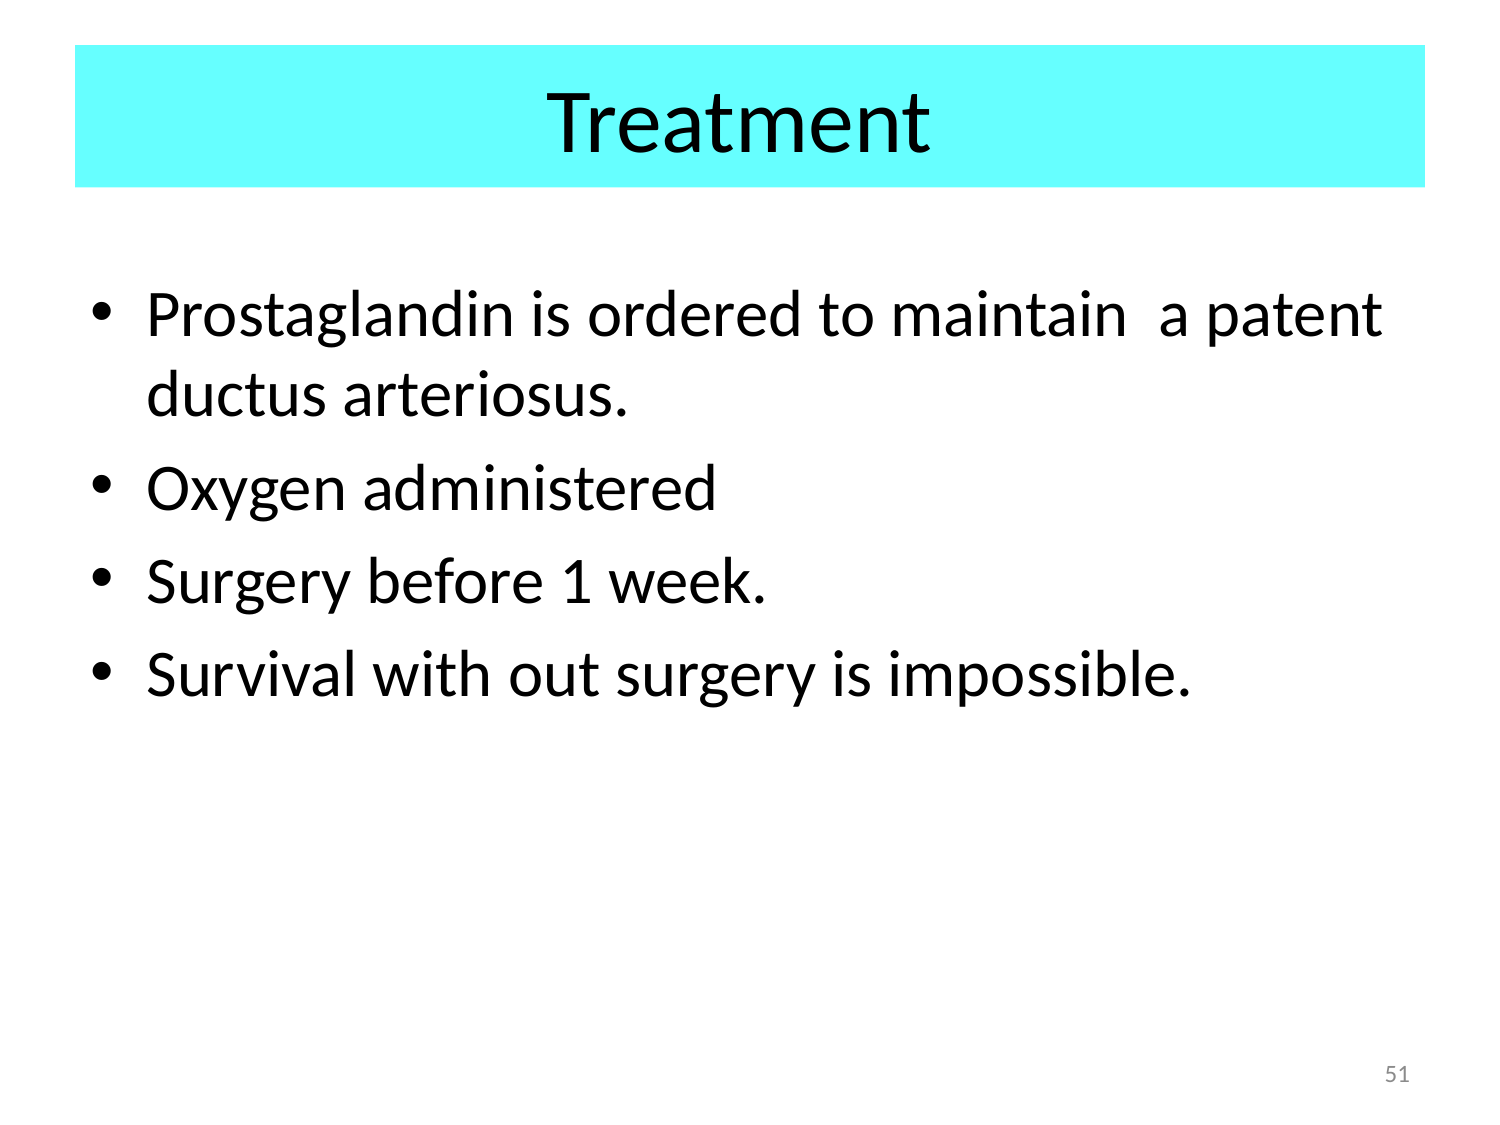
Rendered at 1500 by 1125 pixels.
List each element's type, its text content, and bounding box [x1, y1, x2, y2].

slide_number 51 [1074, 1042, 1425, 1103]
list Prostaglandin is ordered to maintain a patent ductus arteriosus. Oxygen administered Surgery before 1 week. Survival with out surgery is impossible. [75, 262, 1425, 1005]
title Treatment [75, 45, 1425, 188]
